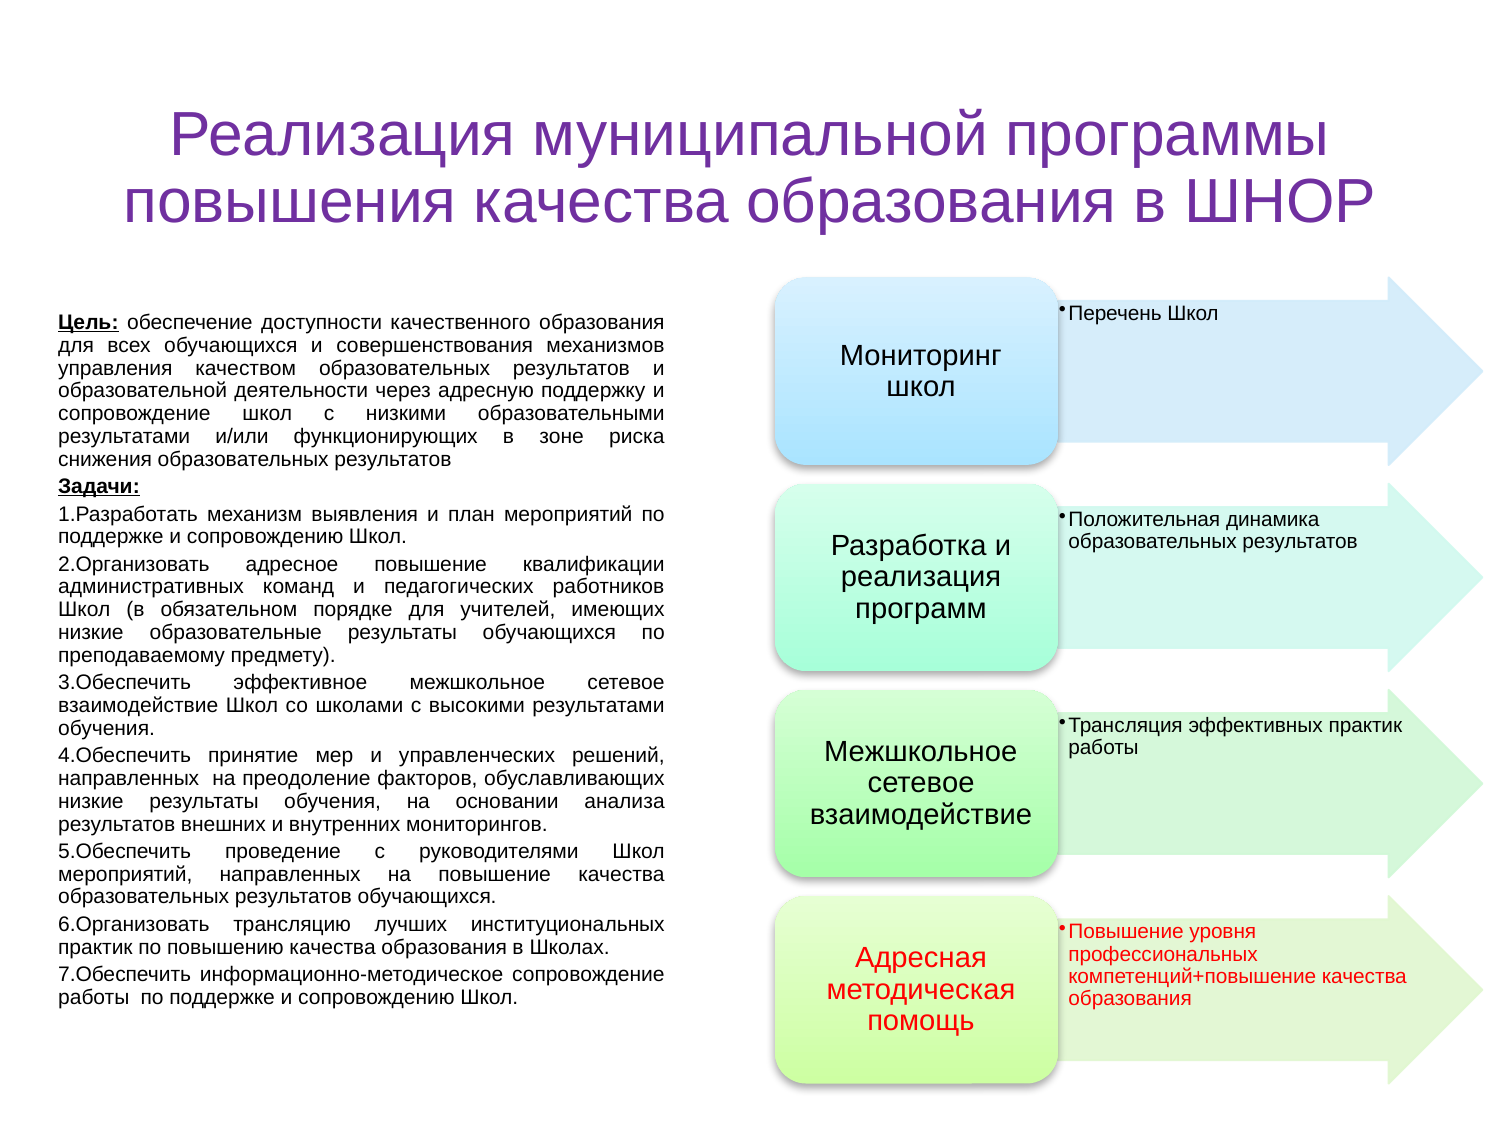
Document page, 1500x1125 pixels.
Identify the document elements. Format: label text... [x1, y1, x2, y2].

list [774, 276, 1483, 1085]
list Цель: обеспечение доступности качественного образования для всех обучающихся и совершенствования механизмов управления качеством образовательных результатов и образовательной деятельности через адресную поддержку и сопровождение школ с низкими образовательными результатами и/или функционирующих в зоне риска снижения образовательных результатов Задачи: 1.Разработать механизм выявления и план мероприятий по поддержке и сопровождению Школ. 2.Организовать адресное повышение квалификации административных команд и педагогических работников Школ (в обязательном порядке для учителей, имеющих низкие образовательные результаты обучающихся по преподаваемому предмету). 3.Обеспечить эффективное межшкольное сетевое взаимодействие Школ со школами с высокими результатами обучения. 4.Обеспечить принятие мер и управленческих решений, направленных на преодоление факторов, обуславливающих низкие результаты обучения, на основании анализа результатов внешних и внутренних мониторингов. 5.Обеспечить проведение с руководителями Школ мероприятий, направленных на повышение качества образовательных результатов обучающихся. 6.Организовать трансляцию лучших институциональных практик по повышению качества образования в Школах. 7.Обеспечить информационно-методическое сопровождение работы по поддержке и сопровождению Школ. [43, 303, 681, 1084]
title Реализация муниципальной программы повышения качества образования в ШНОР [103, 59, 1397, 278]
